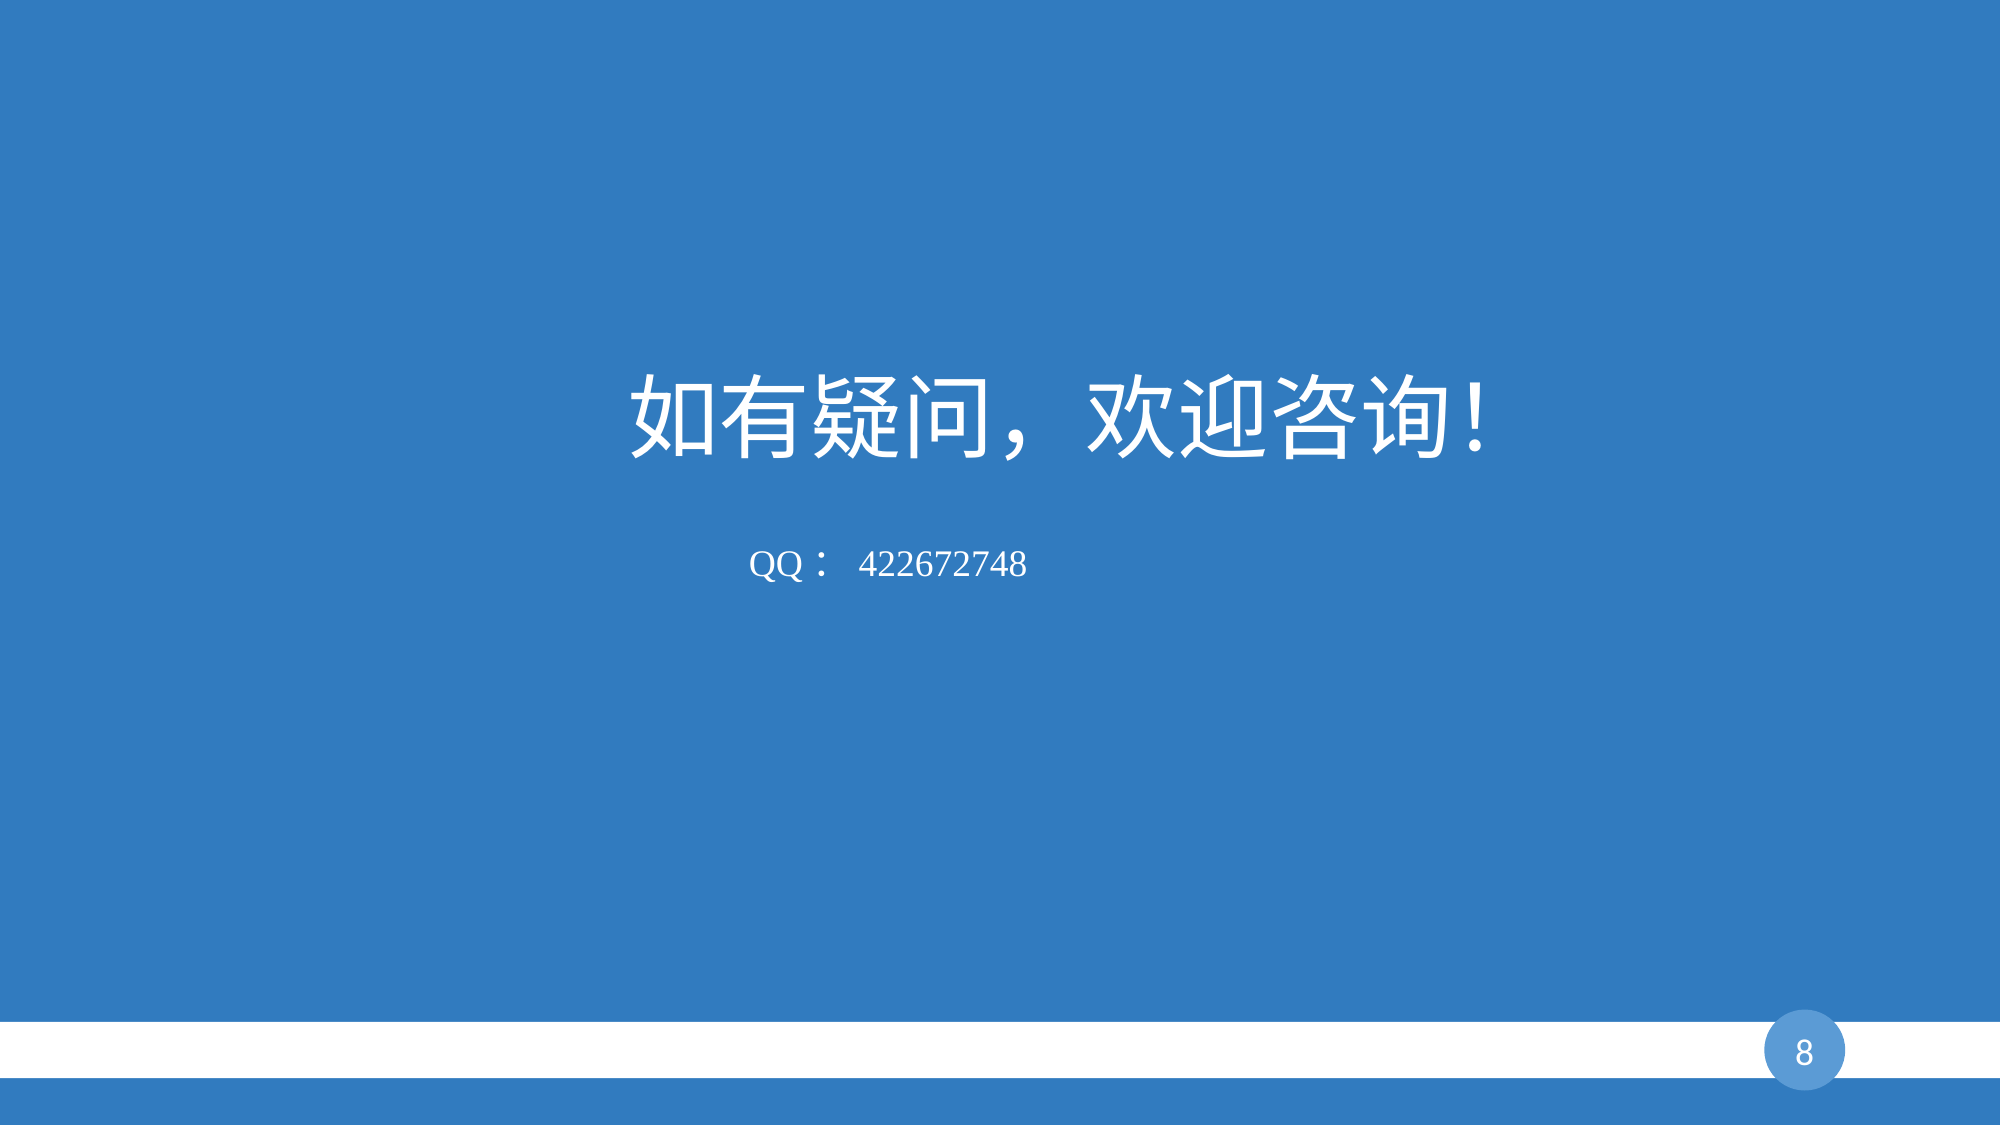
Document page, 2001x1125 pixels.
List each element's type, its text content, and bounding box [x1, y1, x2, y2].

title 如有疑问，欢迎咨询！ [612, 364, 1478, 483]
list QQ：422672748 [734, 531, 1229, 619]
